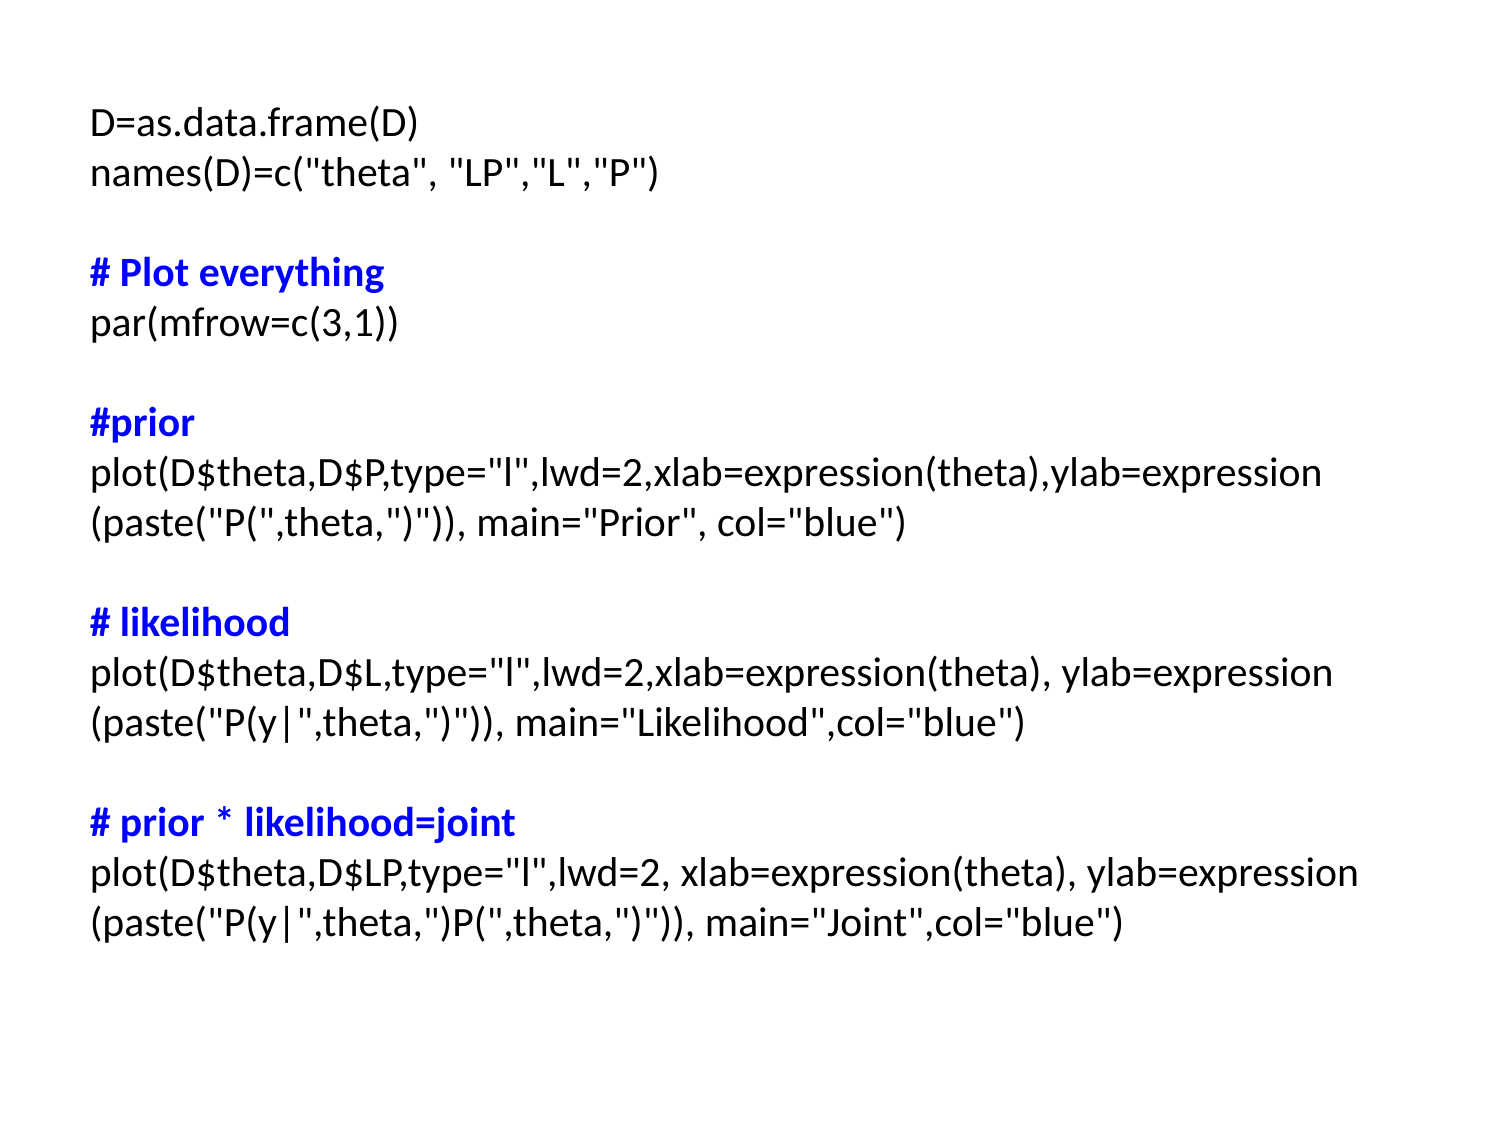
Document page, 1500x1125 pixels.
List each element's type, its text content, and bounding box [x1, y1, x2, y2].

text_box D=as.data.frame(D) names(D)=c("theta", "LP","L","P") # Plot everything par(mfrow=c(3,1)) #prior plot(D$theta,D$P,type="l",lwd=2,xlab=expression(theta),ylab=expression (paste("P(",theta,")")), main="Prior", col="blue") # likelihood plot(D$theta,D$L,type="l",lwd=2,xlab=expression(theta), ylab=expression (paste("P(y|",theta,")")), main="Likelihood",col="blue") # prior * likelihood=joint plot(D$theta,D$LP,type="l",lwd=2, xlab=expression(theta), ylab=expression (paste("P(y|",theta,")P(",theta,")")), main="Joint",col="blue") [75, 87, 1375, 953]
